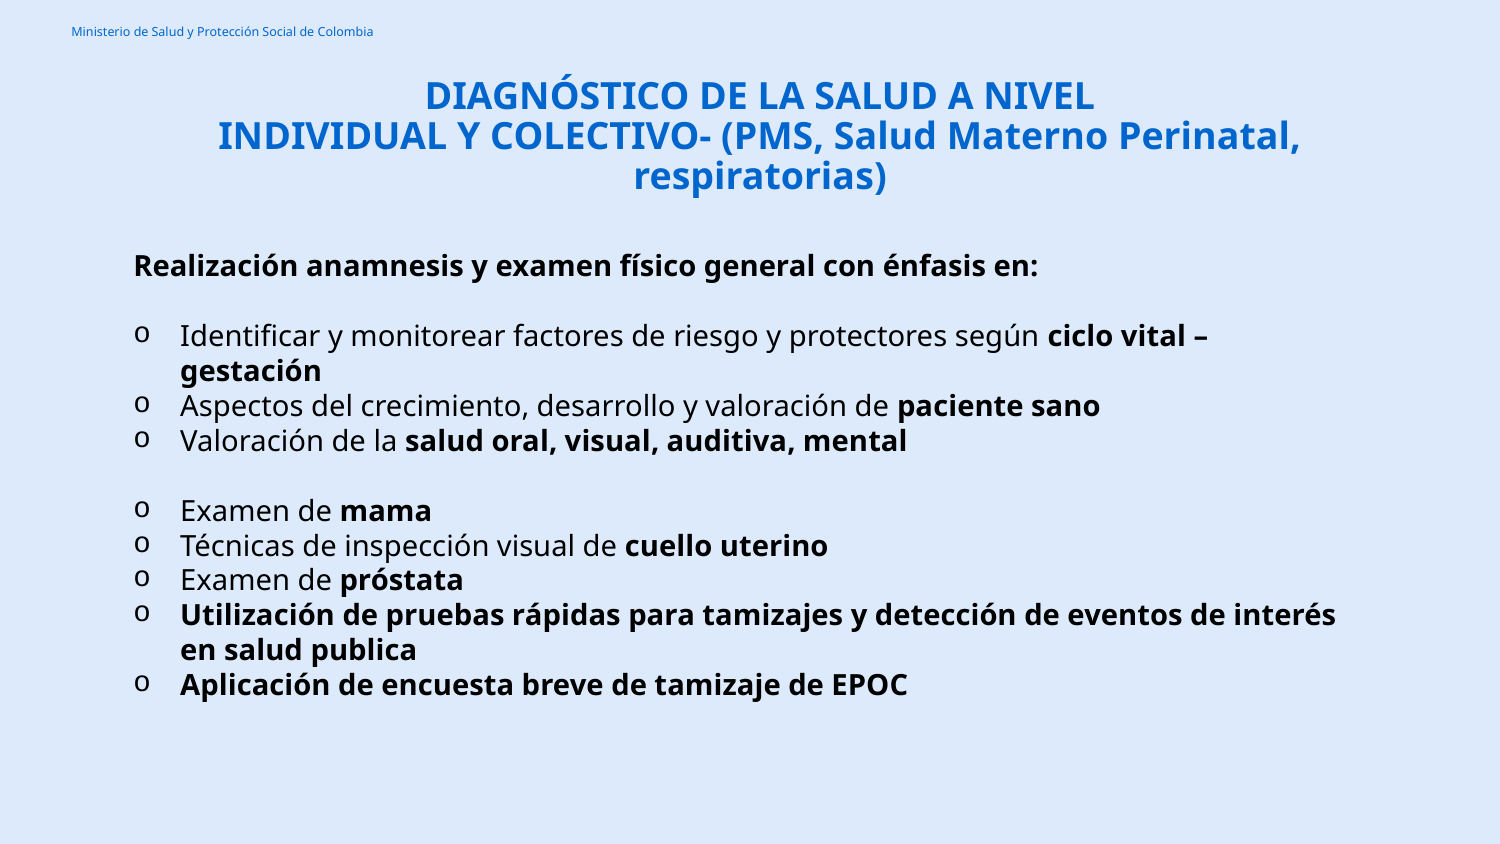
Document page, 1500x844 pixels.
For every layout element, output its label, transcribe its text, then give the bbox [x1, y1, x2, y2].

text_box Realización anamnesis y examen físico general con énfasis en: Identificar y monitorear factores de riesgo y protectores según ciclo vital – gestación Aspectos del crecimiento, desarrollo y valoración de paciente sano Valoración de la salud oral, visual, auditiva, mental Examen de mama Técnicas de inspección visual de cuello uterino Examen de próstata Utilización de pruebas rápidas para tamizajes y detección de eventos de interés en salud publica Aplicación de encuesta breve de tamizaje de EPOC [122, 241, 1357, 708]
text_box DIAGNÓSTICO DE LA SALUD A NIVEL INDIVIDUAL Y COLECTIVO- (PMS, Salud Materno Perinatal, respiratorias) [100, 69, 1420, 206]
